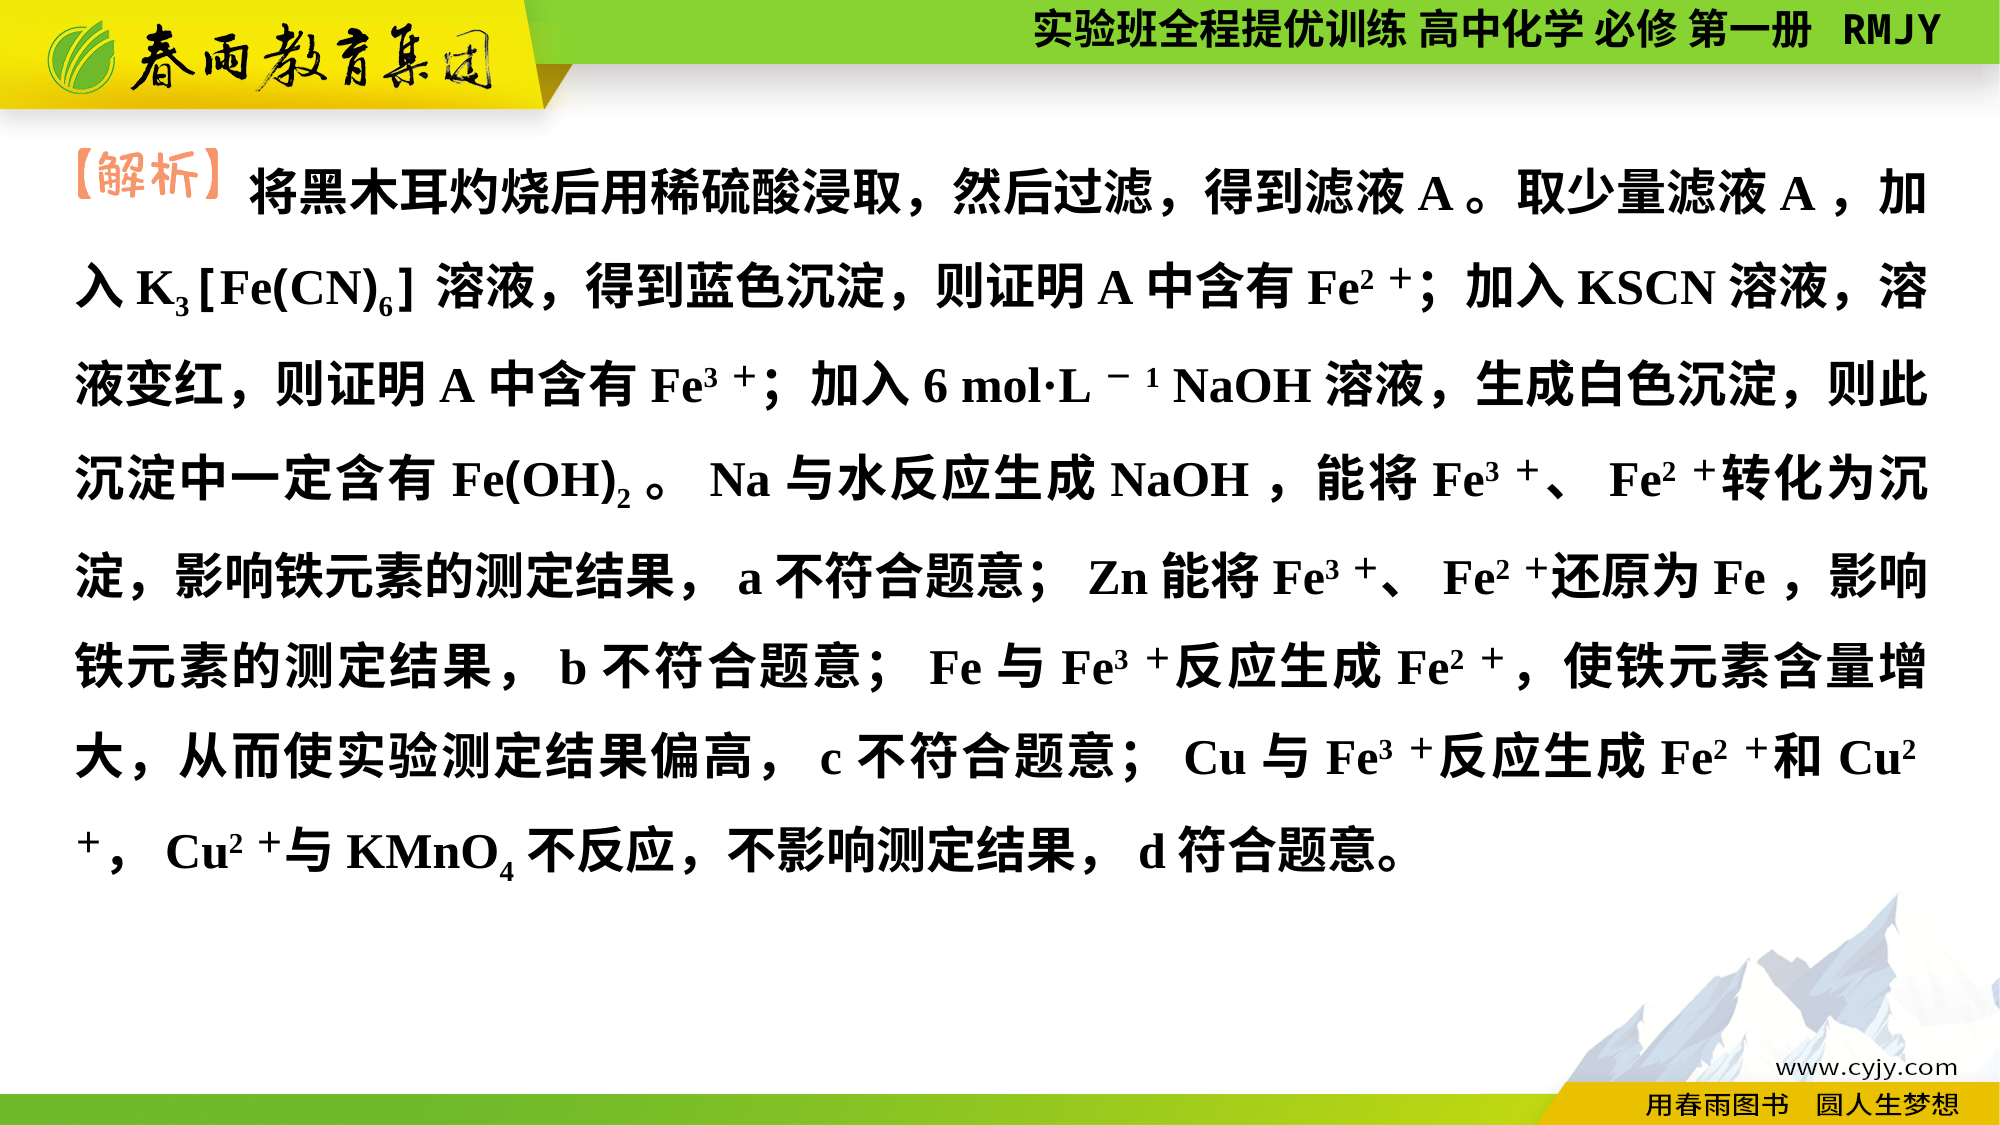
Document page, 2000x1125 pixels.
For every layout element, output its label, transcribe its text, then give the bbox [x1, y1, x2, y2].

list 将黑木耳灼烧后用稀硫酸浸取，然后过滤，得到滤液A。取少量滤液A，加入K3[Fe(CN)6]溶液，得到蓝色沉淀，则证明A中含有Fe2＋；加入KSCN溶液，溶液变红，则证明A中含有Fe3＋；加入6 mol·L－1 NaOH溶液，生成白色沉淀，则此沉淀中一定含有Fe(OH)2。Na与水反应生成NaOH，能将Fe3＋、Fe2＋转化为沉淀，影响铁元素的测定结果，a不符合题意；Zn能将Fe3＋、Fe2＋还原为Fe，影响铁元素的测定结果，b不符合题意；Fe与Fe3＋反应生成Fe2＋，使铁元素含量增大，从而使实验测定结果偏高，c不符合题意；Cu与Fe3＋反应生成Fe2＋和Cu2＋，Cu2＋与KMnO4不反应，不影响测定结果，d符合题意。 [59, 122, 1944, 865]
picture [0, 0, 2000, 1125]
